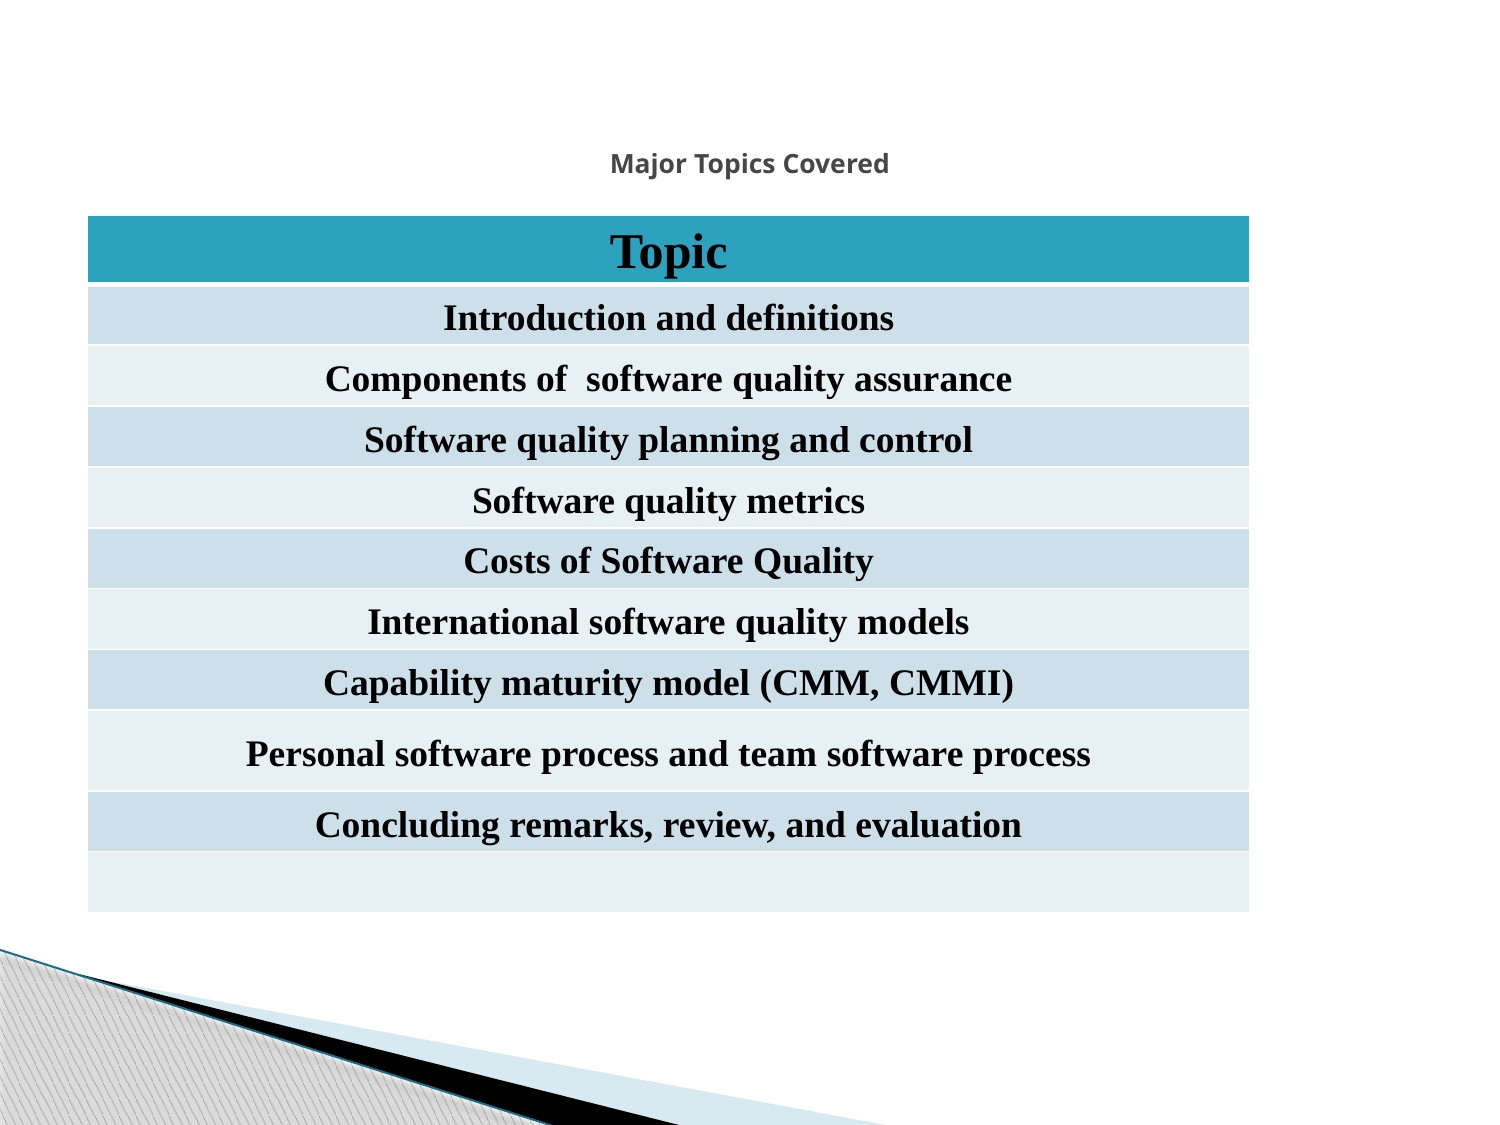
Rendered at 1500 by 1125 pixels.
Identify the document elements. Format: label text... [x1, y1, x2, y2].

table_cell Capability maturity model (CMM, CMMI) [88, 650, 1249, 709]
table_cell International software quality models [88, 589, 1249, 649]
table_cell Introduction and definitions [88, 287, 1249, 344]
table_cell Components of software quality assurance [88, 346, 1249, 405]
table_cell Costs of Software Quality [88, 529, 1249, 588]
table_cell Software quality metrics [88, 468, 1249, 527]
table_header Topic [88, 225, 1249, 282]
title Major Topics Covered [75, 137, 1425, 225]
table_cell Personal software process and team software process [88, 711, 1249, 790]
table_cell Software quality planning and control [88, 407, 1249, 466]
table_cell [88, 852, 1249, 912]
table_cell Concluding remarks, review, and evaluation [88, 792, 1249, 851]
